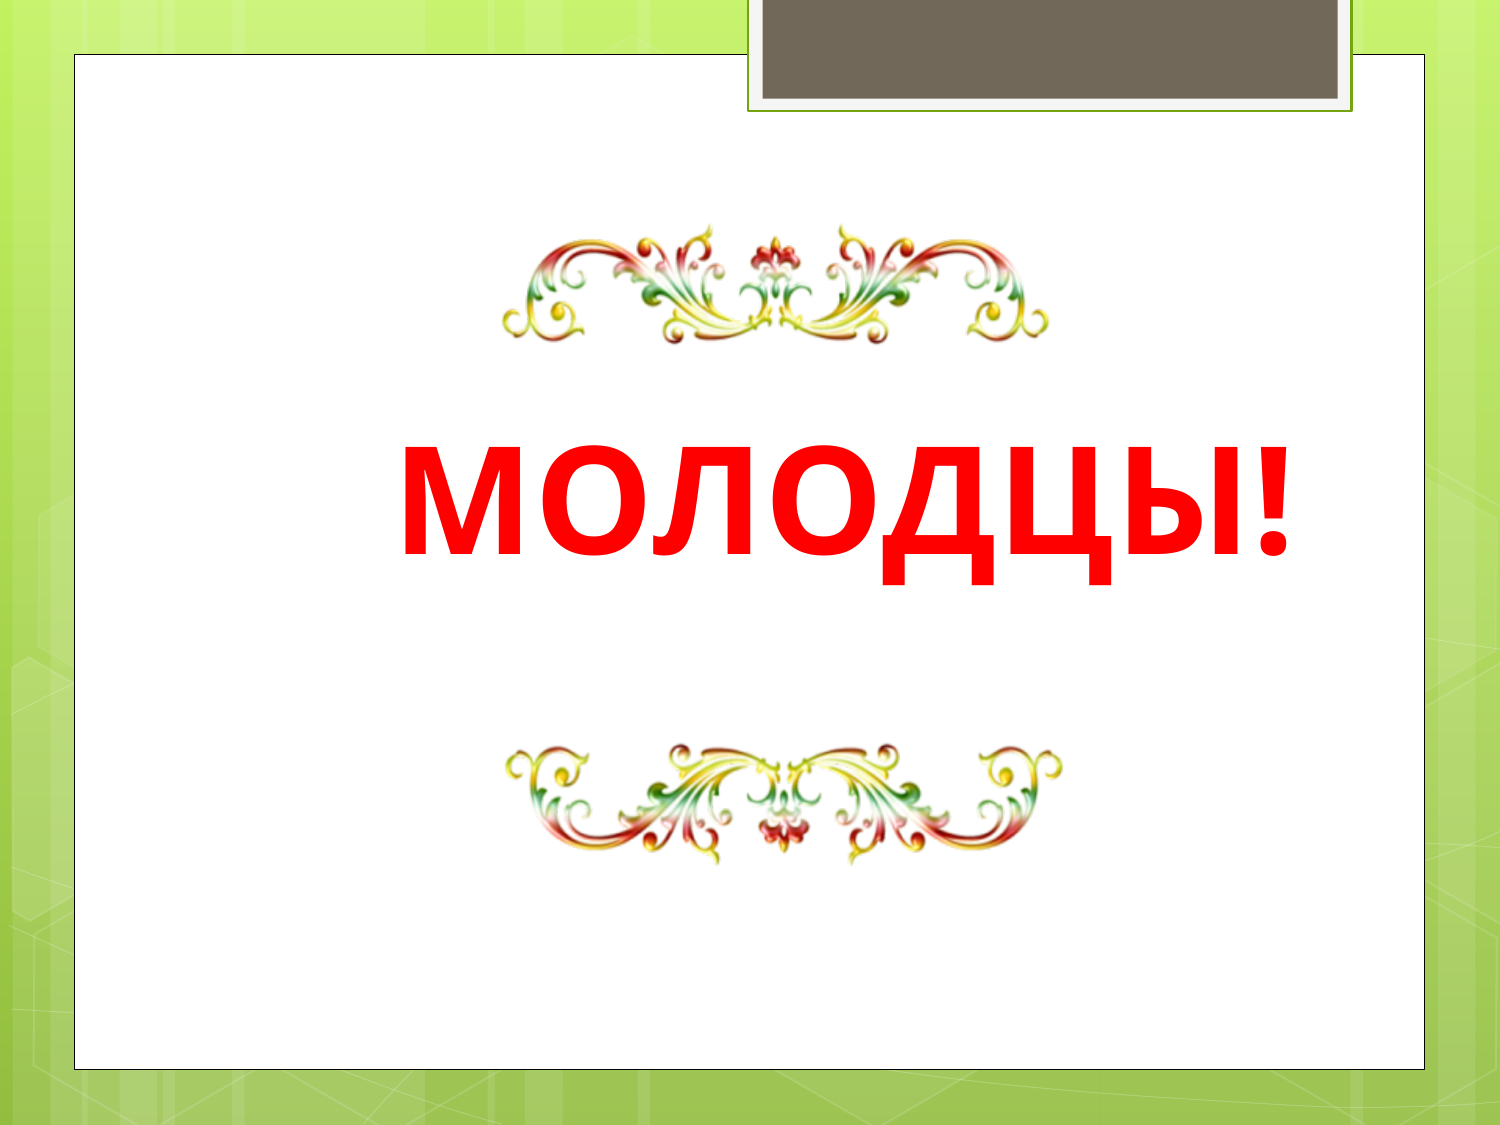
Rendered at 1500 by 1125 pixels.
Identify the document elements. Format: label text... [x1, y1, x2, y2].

picture [501, 219, 1058, 349]
text_box МОЛОДЦЫ! [301, 397, 1388, 592]
picture [495, 739, 1064, 871]
